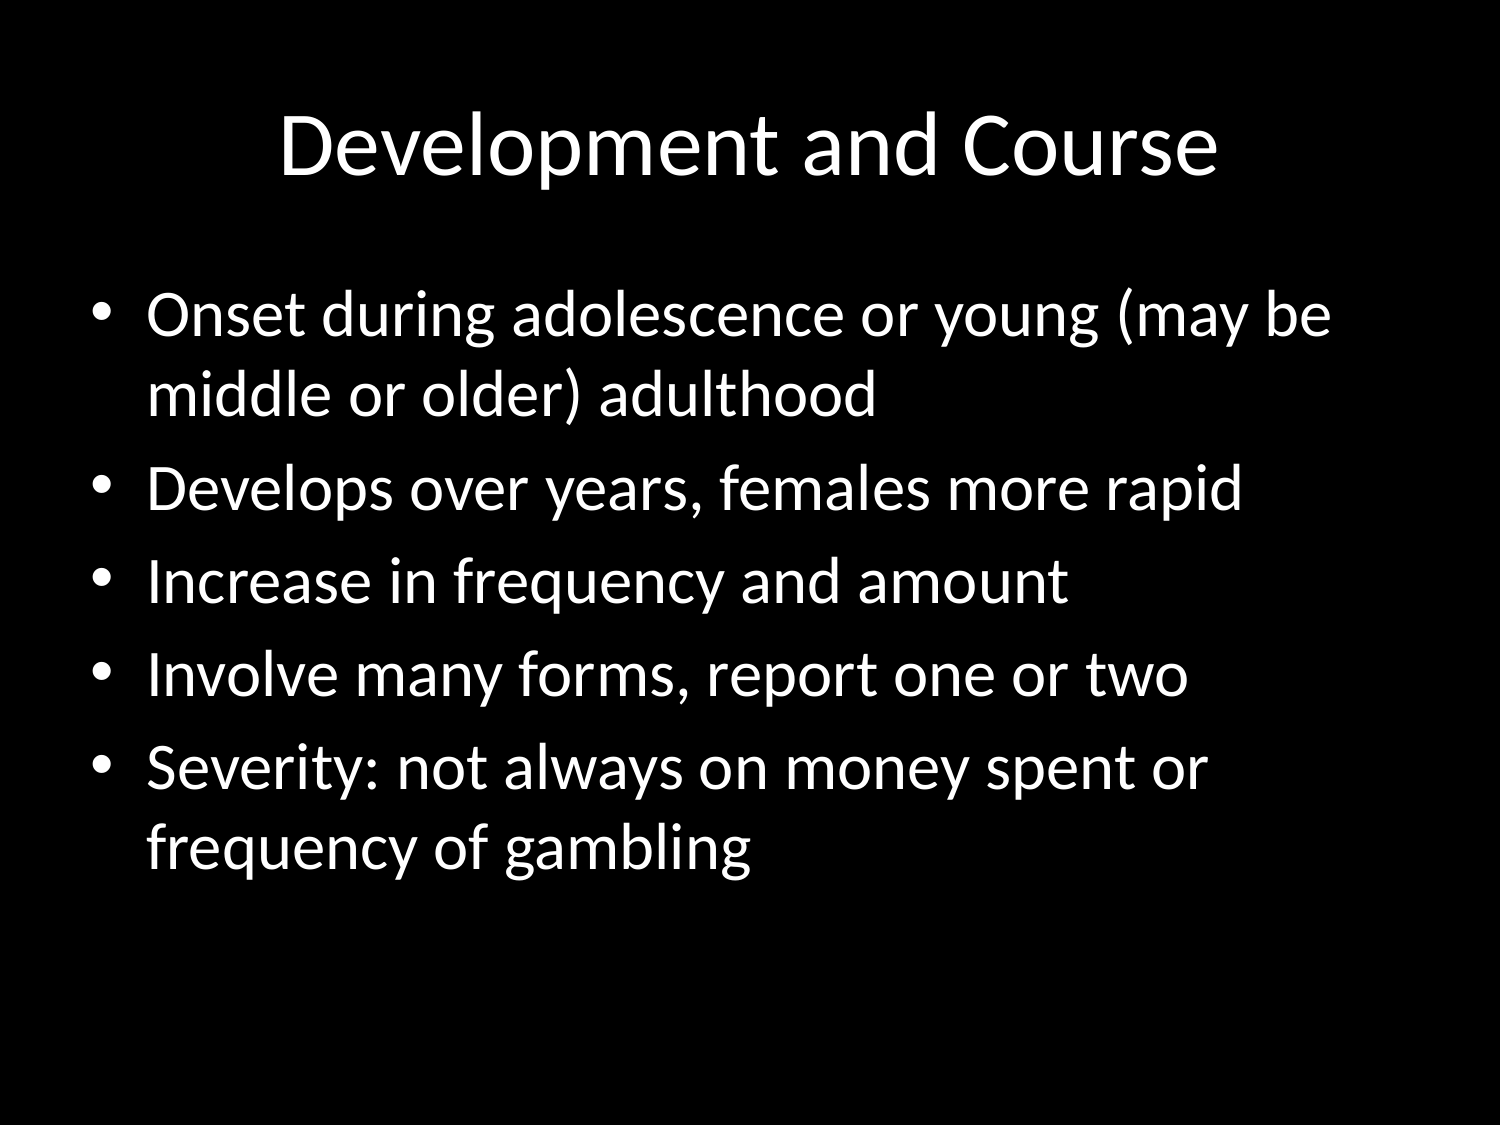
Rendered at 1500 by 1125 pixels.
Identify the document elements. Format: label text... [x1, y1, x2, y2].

title Development and Course [75, 45, 1425, 233]
list Onset during adolescence or young (may be middle or older) adulthood Develops over years, females more rapid Increase in frequency and amount Involve many forms, report one or two Severity: not always on money spent or frequency of gambling [75, 262, 1425, 1005]
